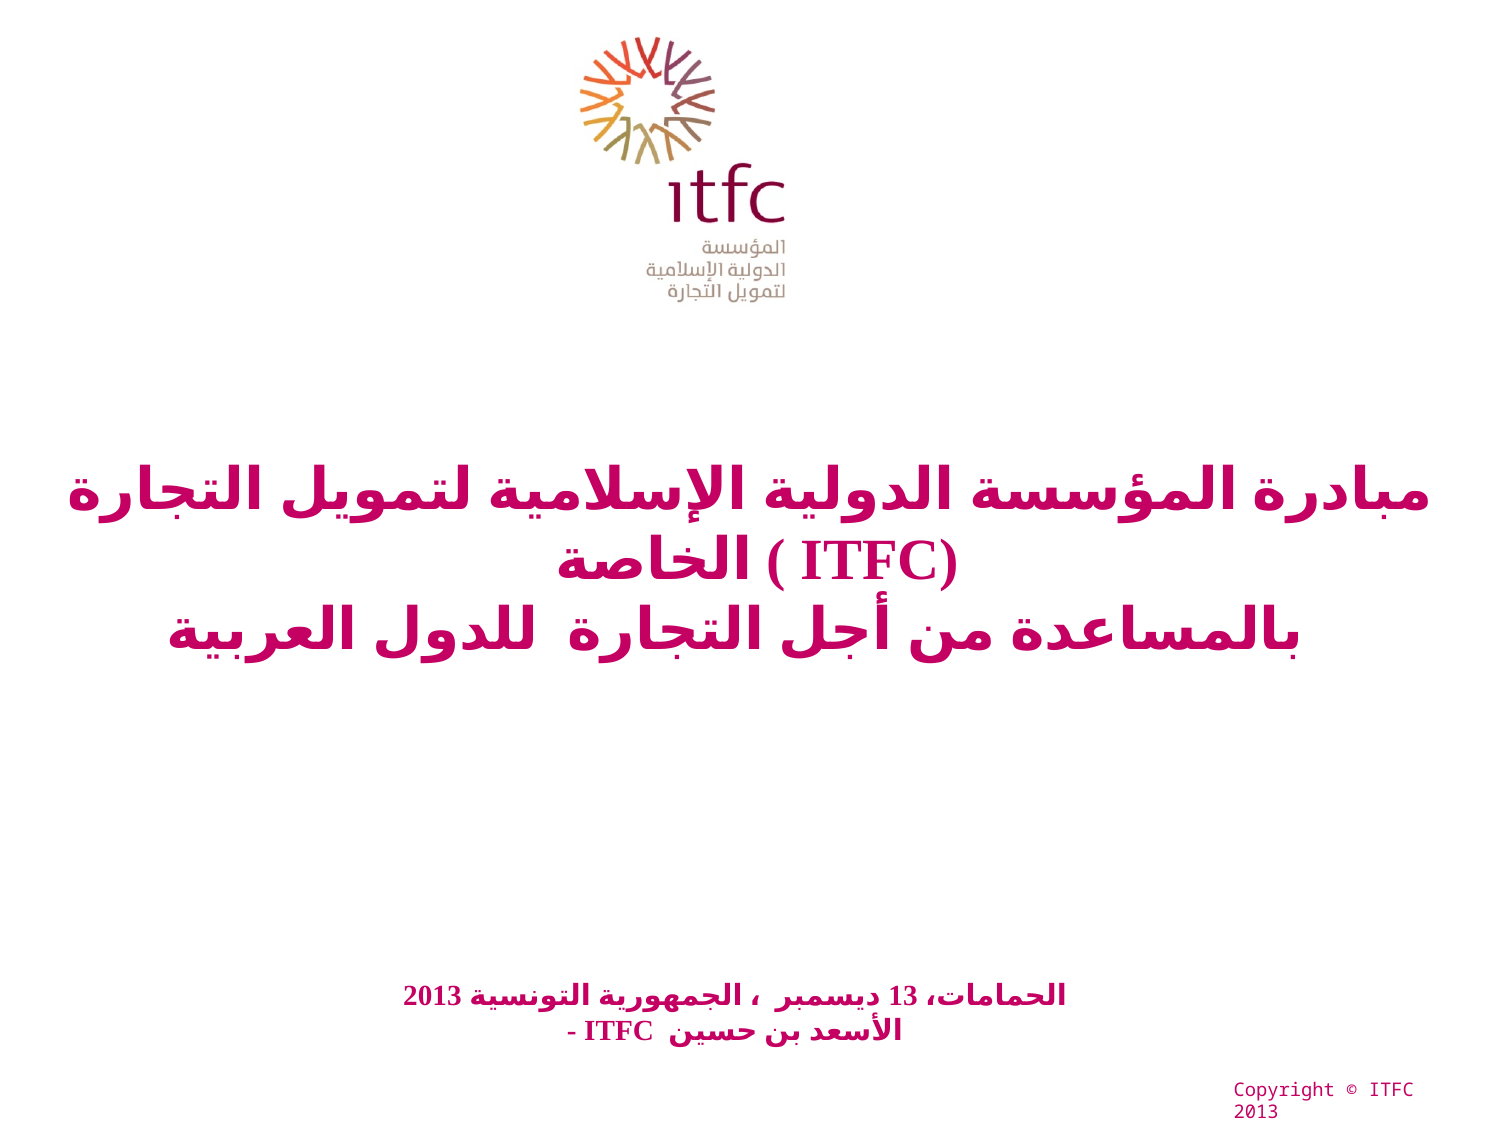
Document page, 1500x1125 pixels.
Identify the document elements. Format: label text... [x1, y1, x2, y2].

picture [548, 6, 944, 323]
text_box مبادرة المؤسسة الدولية الإسلامية لتمويل التجارة (ITFC ) الخاصة بالمساعدة من أجل التجارة للدول العربية الحمامات، 13 ديسمبر ، الجمهورية التونسية 2013 الأسعد بن حسين ITFC - [50, 373, 1450, 1099]
text_box Copyright © ITFC 2013 [1218, 1070, 1477, 1102]
